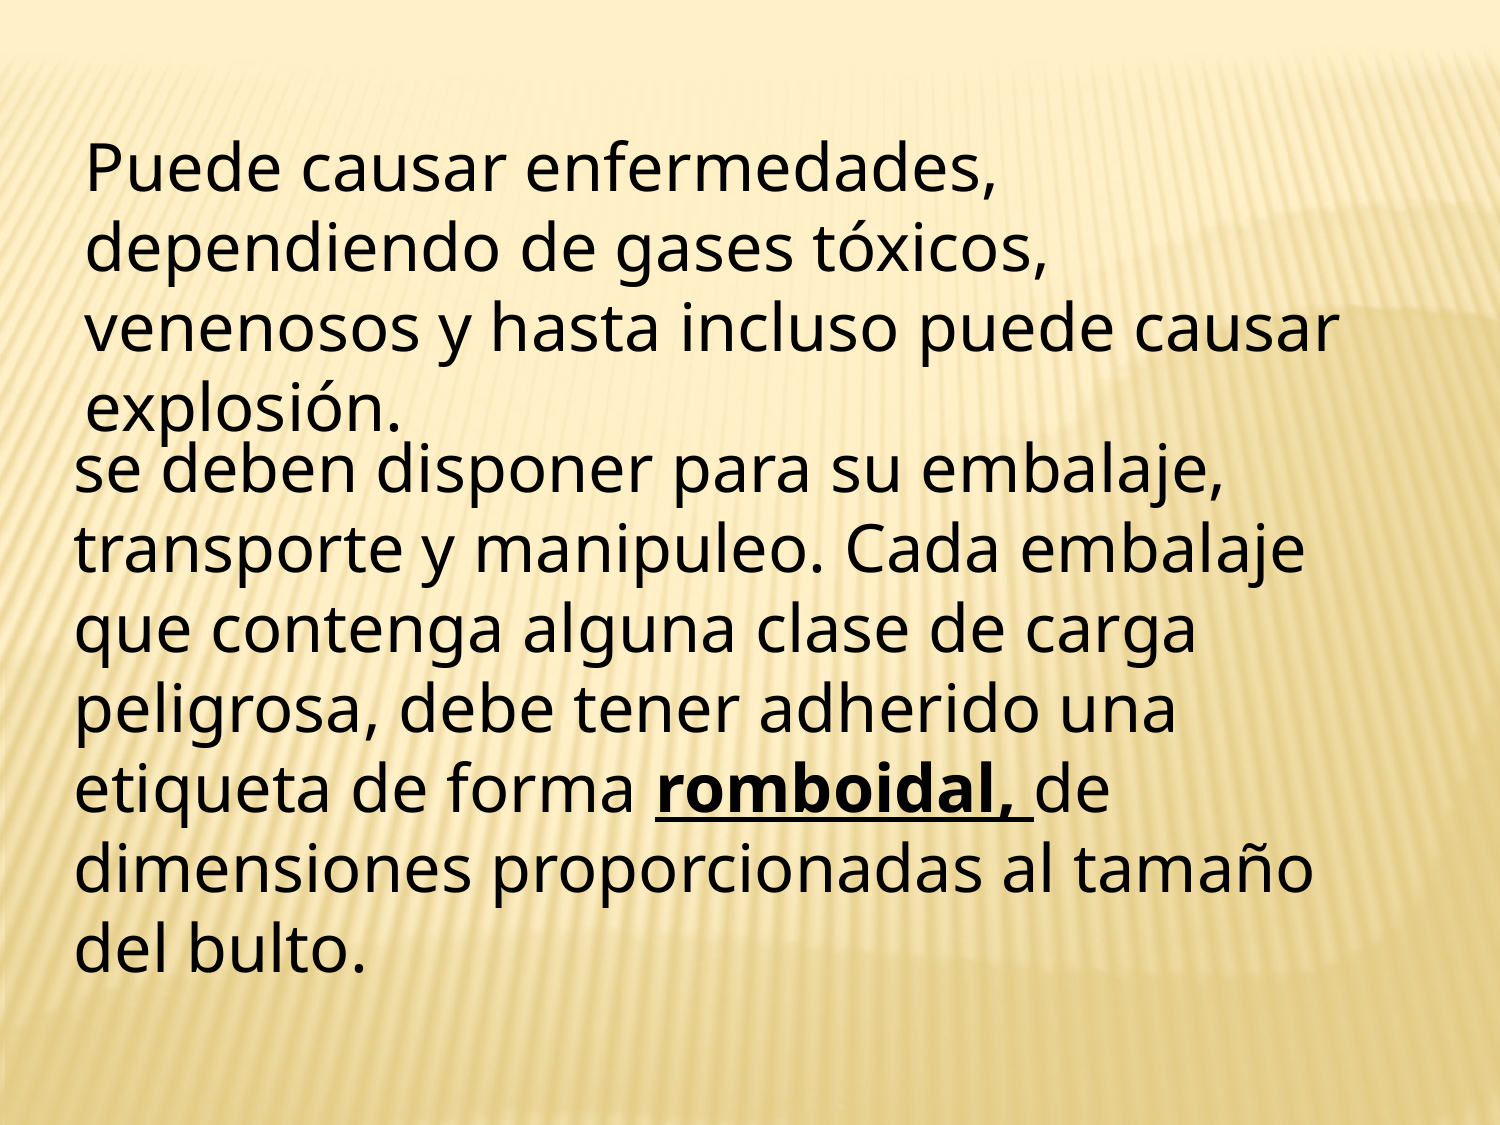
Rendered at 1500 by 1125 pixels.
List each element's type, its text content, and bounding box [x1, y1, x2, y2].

text_box Puede causar enfermedades, dependiendo de gases tóxicos, venenosos y hasta incluso puede causar explosión. [70, 117, 1407, 418]
text_box se deben disponer para su embalaje, transporte y manipuleo. Cada embalaje que contenga alguna clase de carga peligrosa, debe tener adherido una etiqueta de forma romboidal, de dimensiones proporcionadas al tamaño del bulto. [58, 418, 1442, 993]
